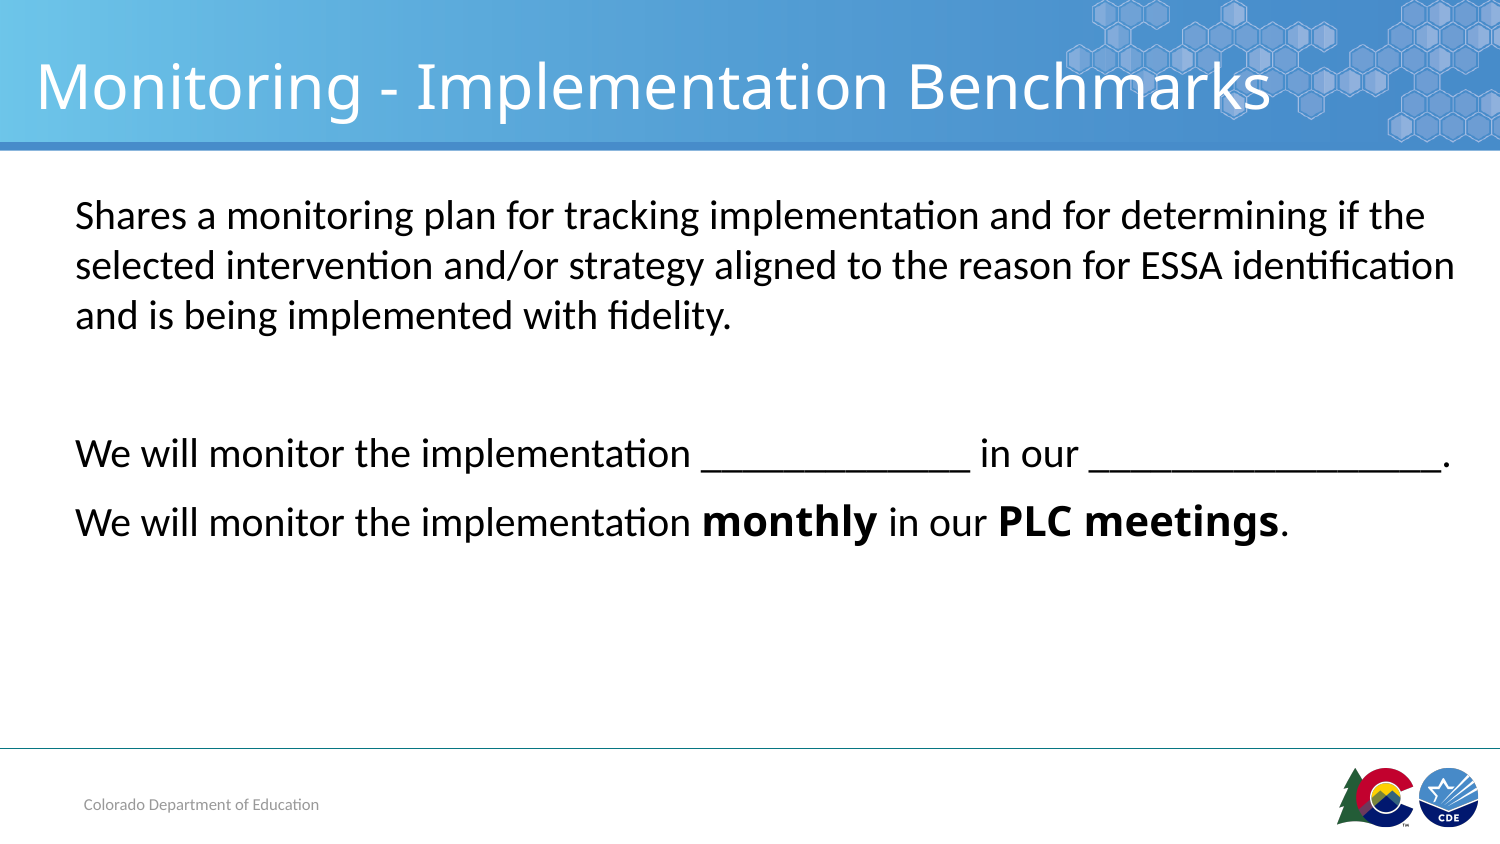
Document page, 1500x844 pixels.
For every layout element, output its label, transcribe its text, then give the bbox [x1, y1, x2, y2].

picture [1336, 767, 1479, 828]
picture [0, 0, 1500, 151]
list Shares a monitoring plan for tracking implementation and for determining if the selected intervention and/or strategy aligned to the reason for ESSA identification and is being implemented with fidelity. We will monitor the implementation _____________ in our _________________. We will monitor the implementation monthly in our PLC meetings. [75, 187, 1473, 712]
title Monitoring - Implementation Benchmarks [34, 37, 1433, 132]
